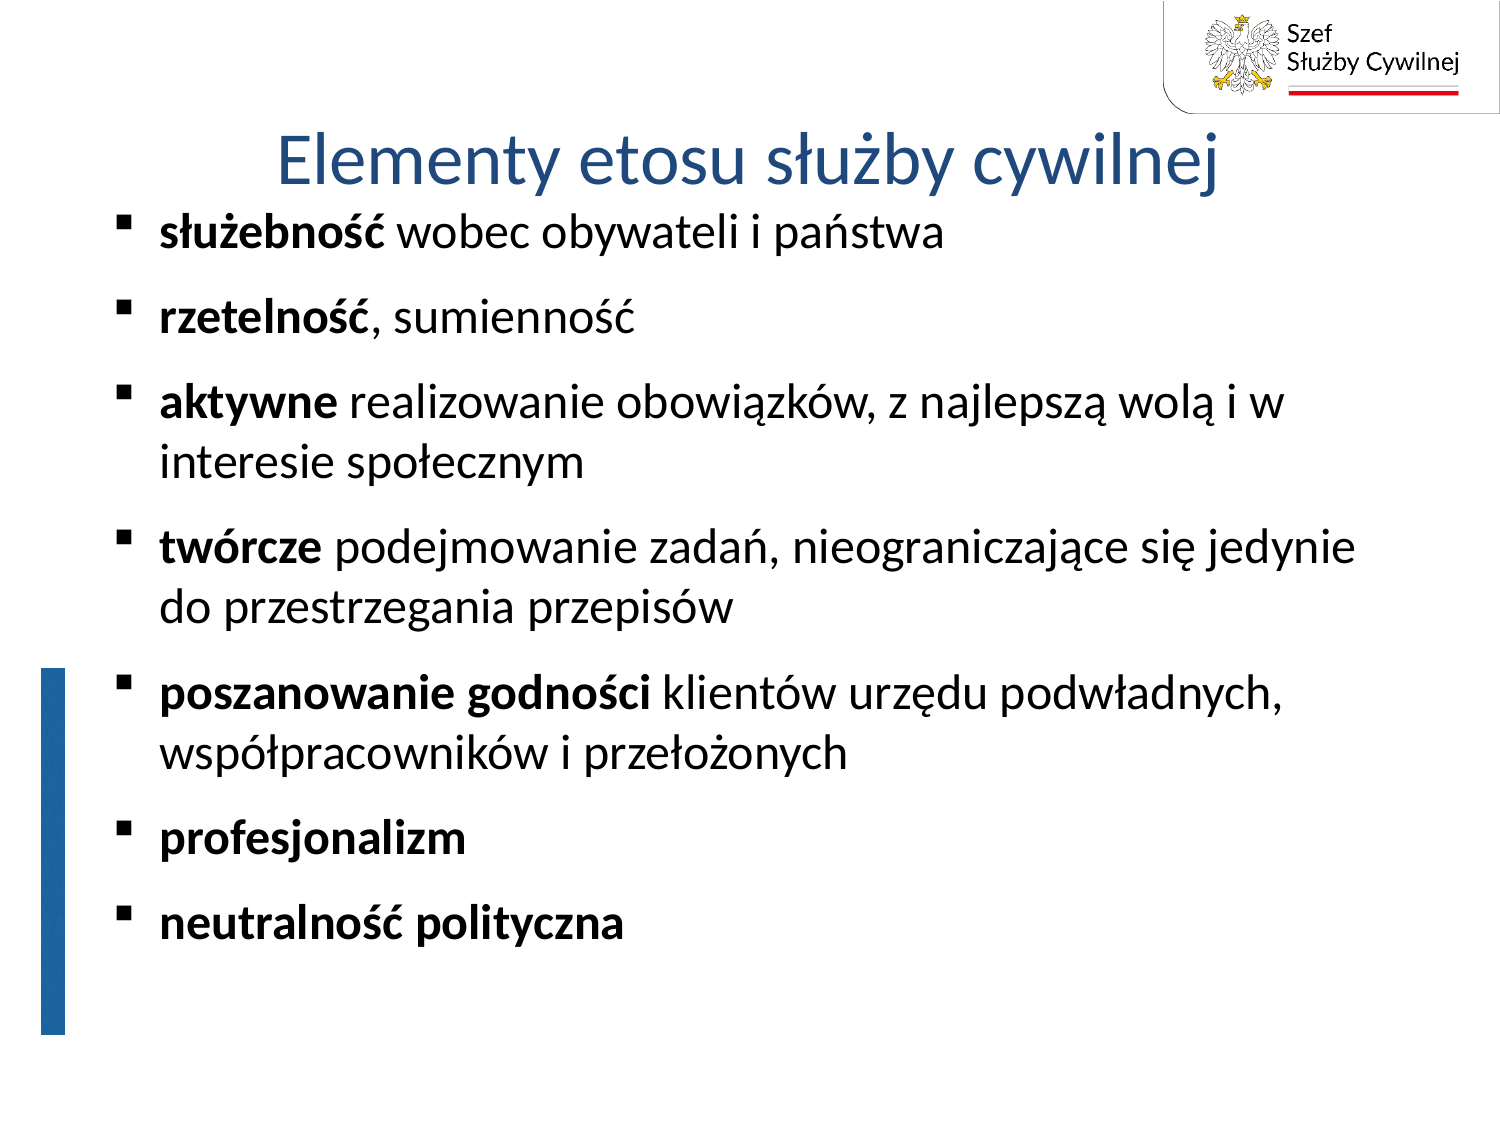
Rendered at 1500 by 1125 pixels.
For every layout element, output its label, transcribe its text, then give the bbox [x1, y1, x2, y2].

picture [1163, 0, 1500, 114]
picture [41, 668, 65, 1035]
text_box służebność wobec obywateli i państwa rzetelność, sumienność aktywne realizowanie obowiązków, z najlepszą wolą i w interesie społecznym twórcze podejmowanie zadań, nieograniczające się jedynie do przestrzegania przepisów poszanowanie godności klientów urzędu podwładnych, współpracowników i przełożonych profesjonalizm neutralność polityczna [98, 191, 1400, 957]
title Elementy etosu służby cywilnej [98, 101, 1400, 191]
